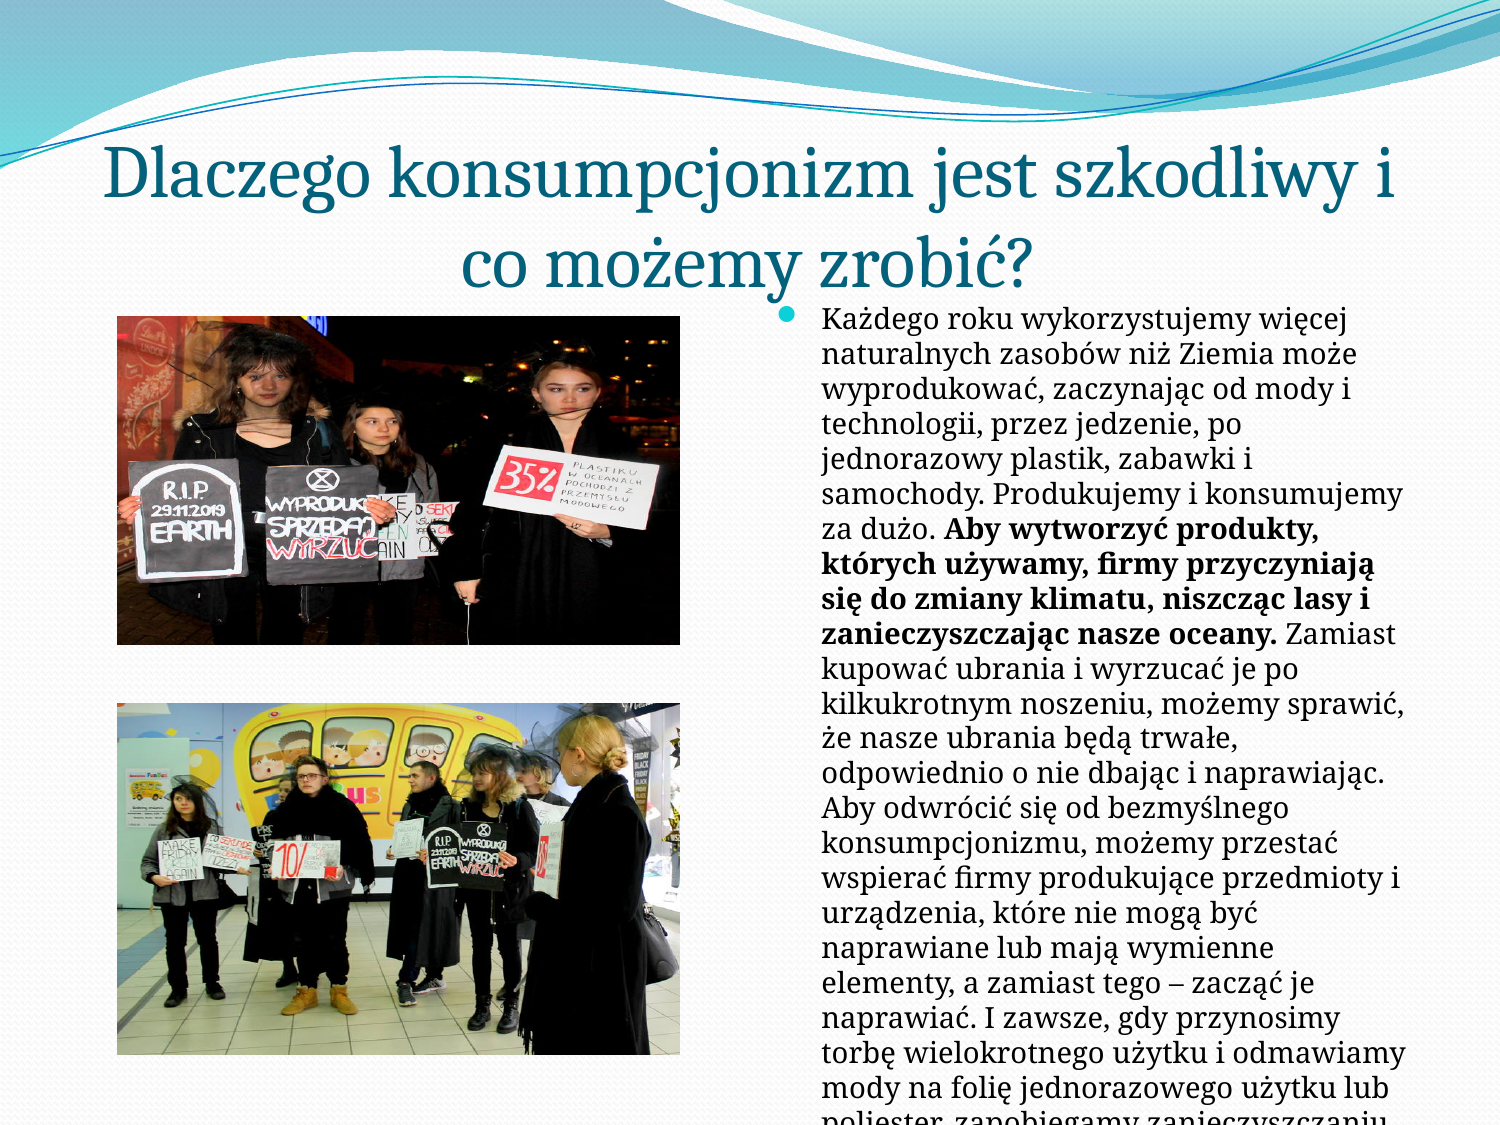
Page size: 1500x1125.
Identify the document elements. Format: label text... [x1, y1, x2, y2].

title Dlaczego konsumpcjonizm jest szkodliwy i co możemy zrobić? [75, 115, 1425, 303]
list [116, 316, 680, 645]
list Każdego roku wykorzystujemy więcej naturalnych zasobów niż Ziemia może wyprodukować, zaczynając od mody i technologii, przez jedzenie, po jednorazowy plastik, zabawki i samochody. Produkujemy i konsumujemy za dużo. Aby wytworzyć produkty, których używamy, firmy przyczyniają się do zmiany klimatu, niszcząc lasy i zanieczyszczając nasze oceany. Zamiast kupować ubrania i wyrzucać je po kilkukrotnym noszeniu, możemy sprawić, że nasze ubrania będą trwałe, odpowiednio o nie dbając i naprawiając. Aby odwrócić się od bezmyślnego konsumpcjonizmu, możemy przestać wspierać firmy produkujące przedmioty i urządzenia, które nie mogą być naprawiane lub mają wymienne elementy, a zamiast tego – zacząć je naprawiać. I zawsze, gdy przynosimy torbę wielokrotnego użytku i odmawiamy mody na folię jednorazowego użytku lub poliester, zapobiegamy zanieczyszczaniu planety przez kolejny, zbędny kawałek tworzywa sztucznego. [761, 292, 1425, 1043]
picture [116, 702, 680, 1055]
